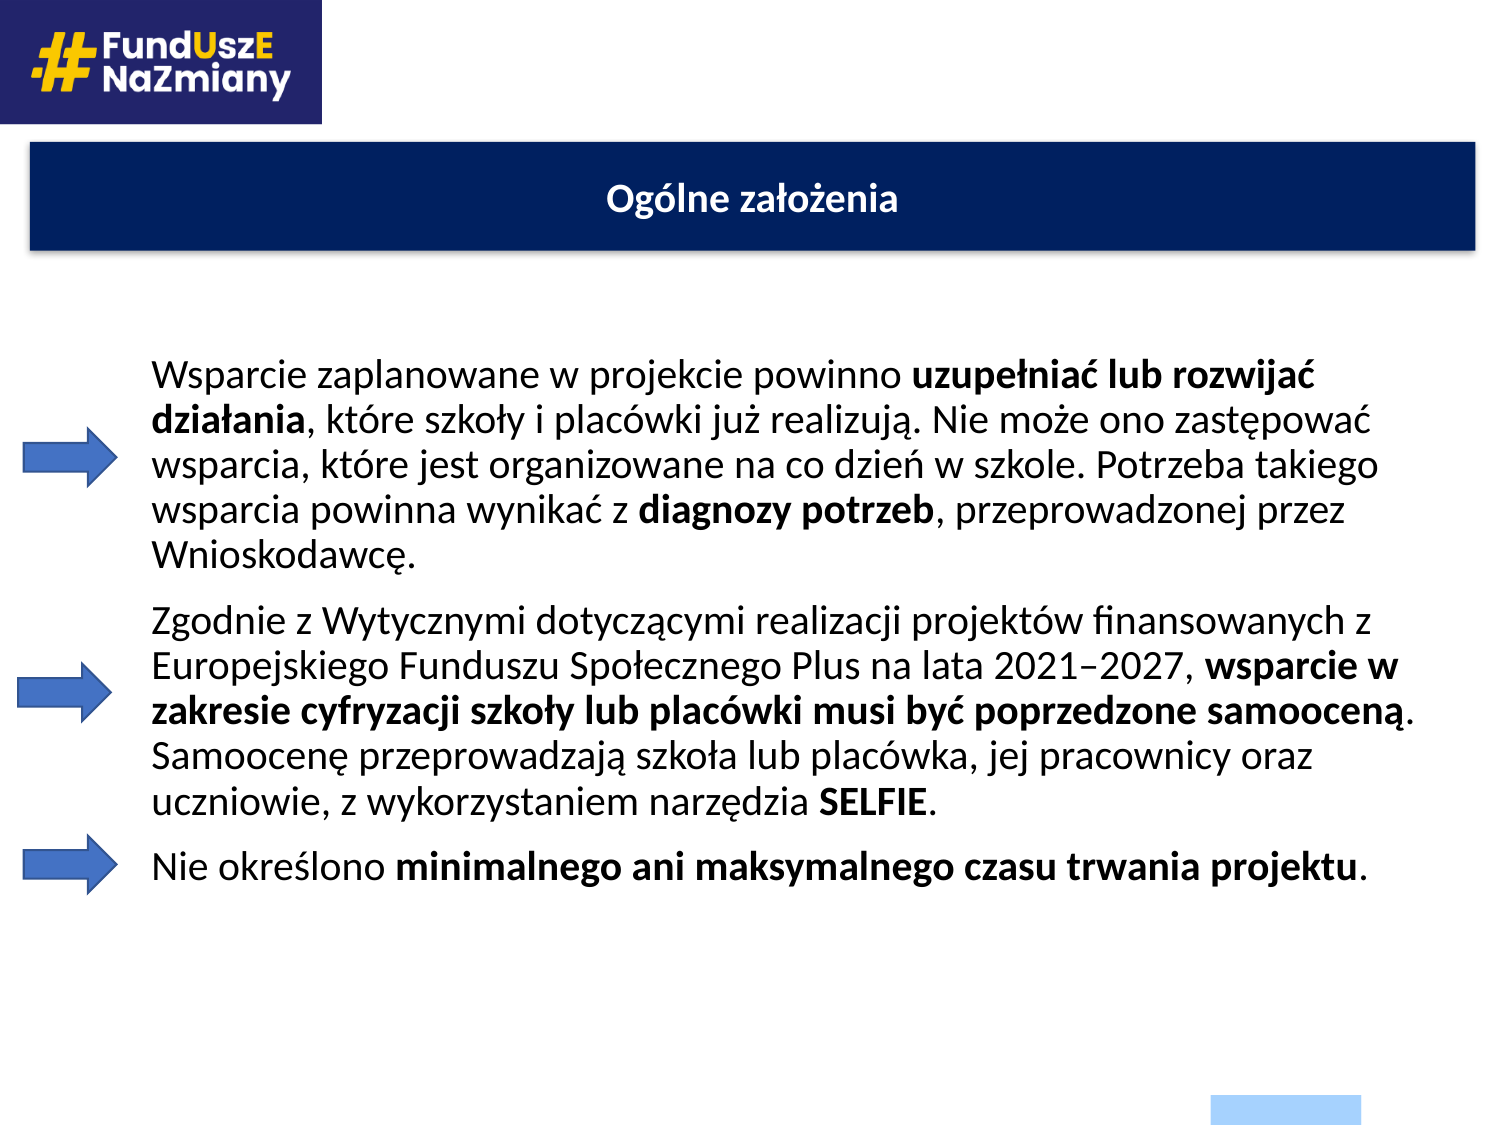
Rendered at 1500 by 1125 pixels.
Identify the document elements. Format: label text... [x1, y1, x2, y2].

text_box [22, 426, 118, 489]
text_box [22, 833, 118, 896]
list Wsparcie zaplanowane w projekcie powinno uzupełniać lub rozwijać działania, które szkoły i placówki już realizują. Nie może ono zastępować wsparcia, które jest organizowane na co dzień w szkole. Potrzeba takiego wsparcia powinna wynikać z diagnozy potrzeb, przeprowadzonej przez Wnioskodawcę. Zgodnie z Wytycznymi dotyczącymi realizacji projektów finansowanych z Europejskiego Funduszu Społecznego Plus na lata 2021–2027, wsparcie w zakresie cyfryzacji szkoły lub placówki musi być poprzedzone samooceną. Samoocenę przeprowadzają szkoła lub placówka, jej pracownicy oraz uczniowie, z wykorzystaniem narzędzia SELFIE. Nie określono minimalnego ani maksymalnego czasu trwania projektu. [136, 345, 1466, 960]
text_box Ogólne założenia [29, 141, 1476, 251]
picture [0, 0, 1500, 1125]
text_box [17, 661, 113, 724]
